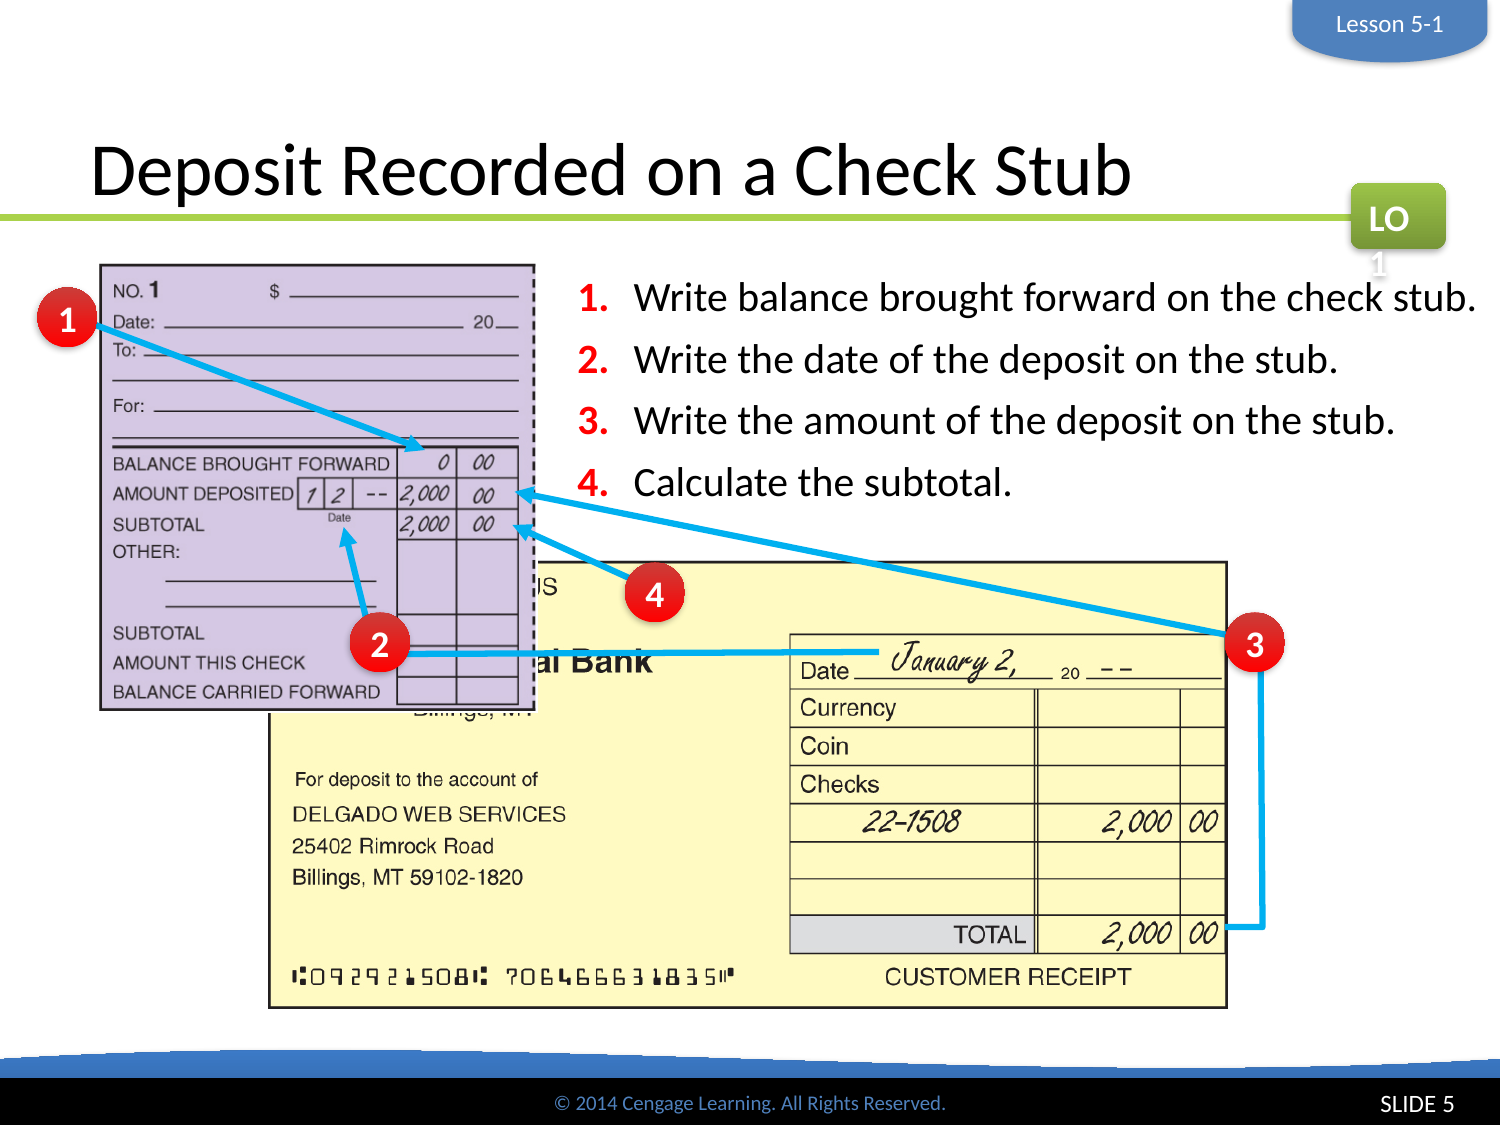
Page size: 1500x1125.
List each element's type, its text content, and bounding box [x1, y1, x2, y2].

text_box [514, 491, 1286, 928]
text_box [343, 526, 509, 673]
text_box 1. Write balance brought forward on the check stub. [562, 262, 1500, 323]
text_box 4. Calculate the subtotal. [562, 446, 1220, 490]
text_box LO1 [1350, 183, 1446, 250]
text_box 2. Write the date of the deposit on the stub. [562, 323, 1500, 389]
text_box 3. Write the amount of the deposit on the stub. [562, 385, 1490, 451]
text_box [512, 524, 686, 623]
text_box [1292, 0, 1488, 63]
picture [98, 262, 1229, 1010]
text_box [37, 287, 426, 451]
slide_number SLIDE 5 [1170, 1080, 1470, 1125]
title Deposit Recorded on a Check Stub [75, 29, 1350, 218]
